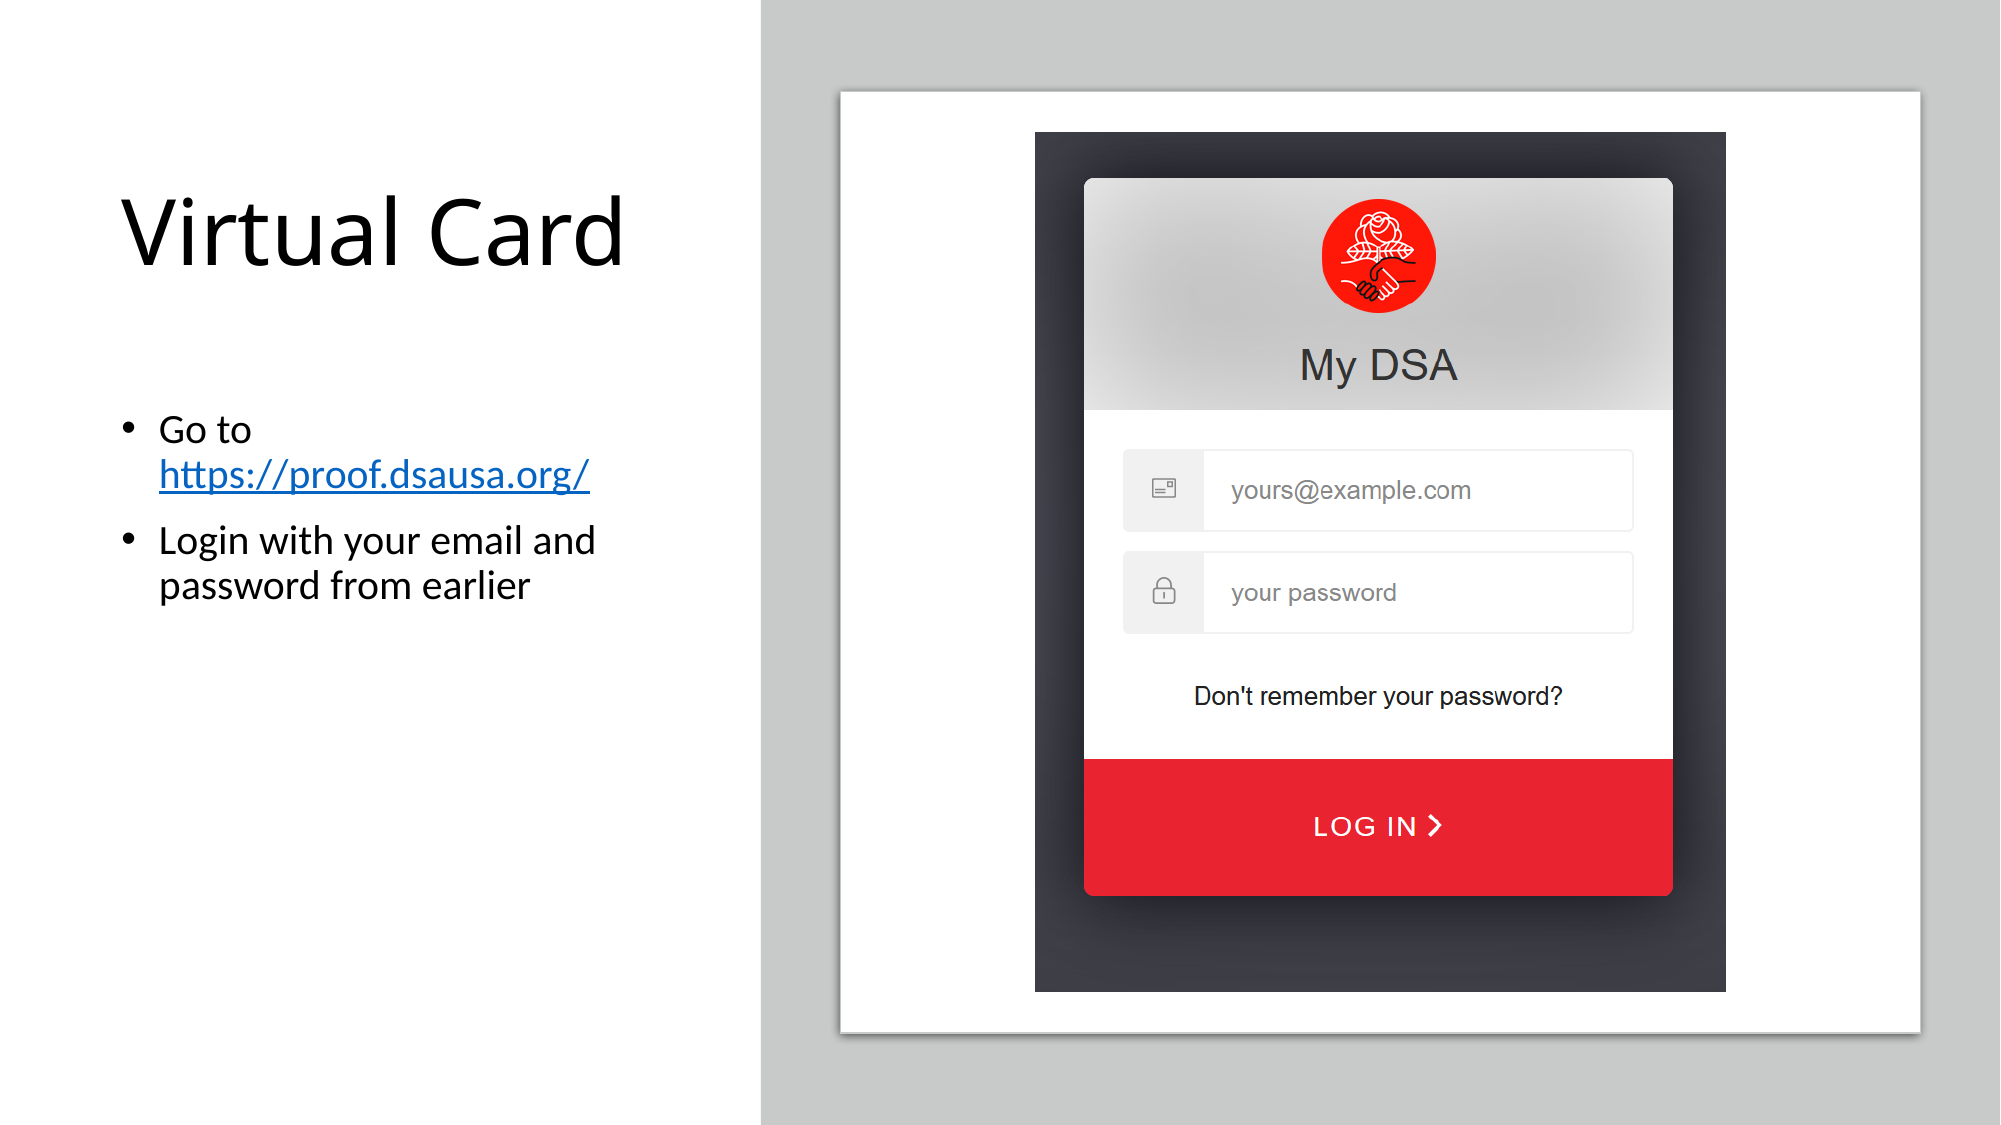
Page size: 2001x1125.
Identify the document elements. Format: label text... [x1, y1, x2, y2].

title Virtual Card [106, 103, 682, 370]
picture [1035, 132, 1726, 992]
text_box [760, 0, 2000, 1125]
text_box [839, 90, 1922, 1034]
list Go to https://proof.dsausa.org/ Login with your email and password from earlier [106, 399, 682, 1021]
